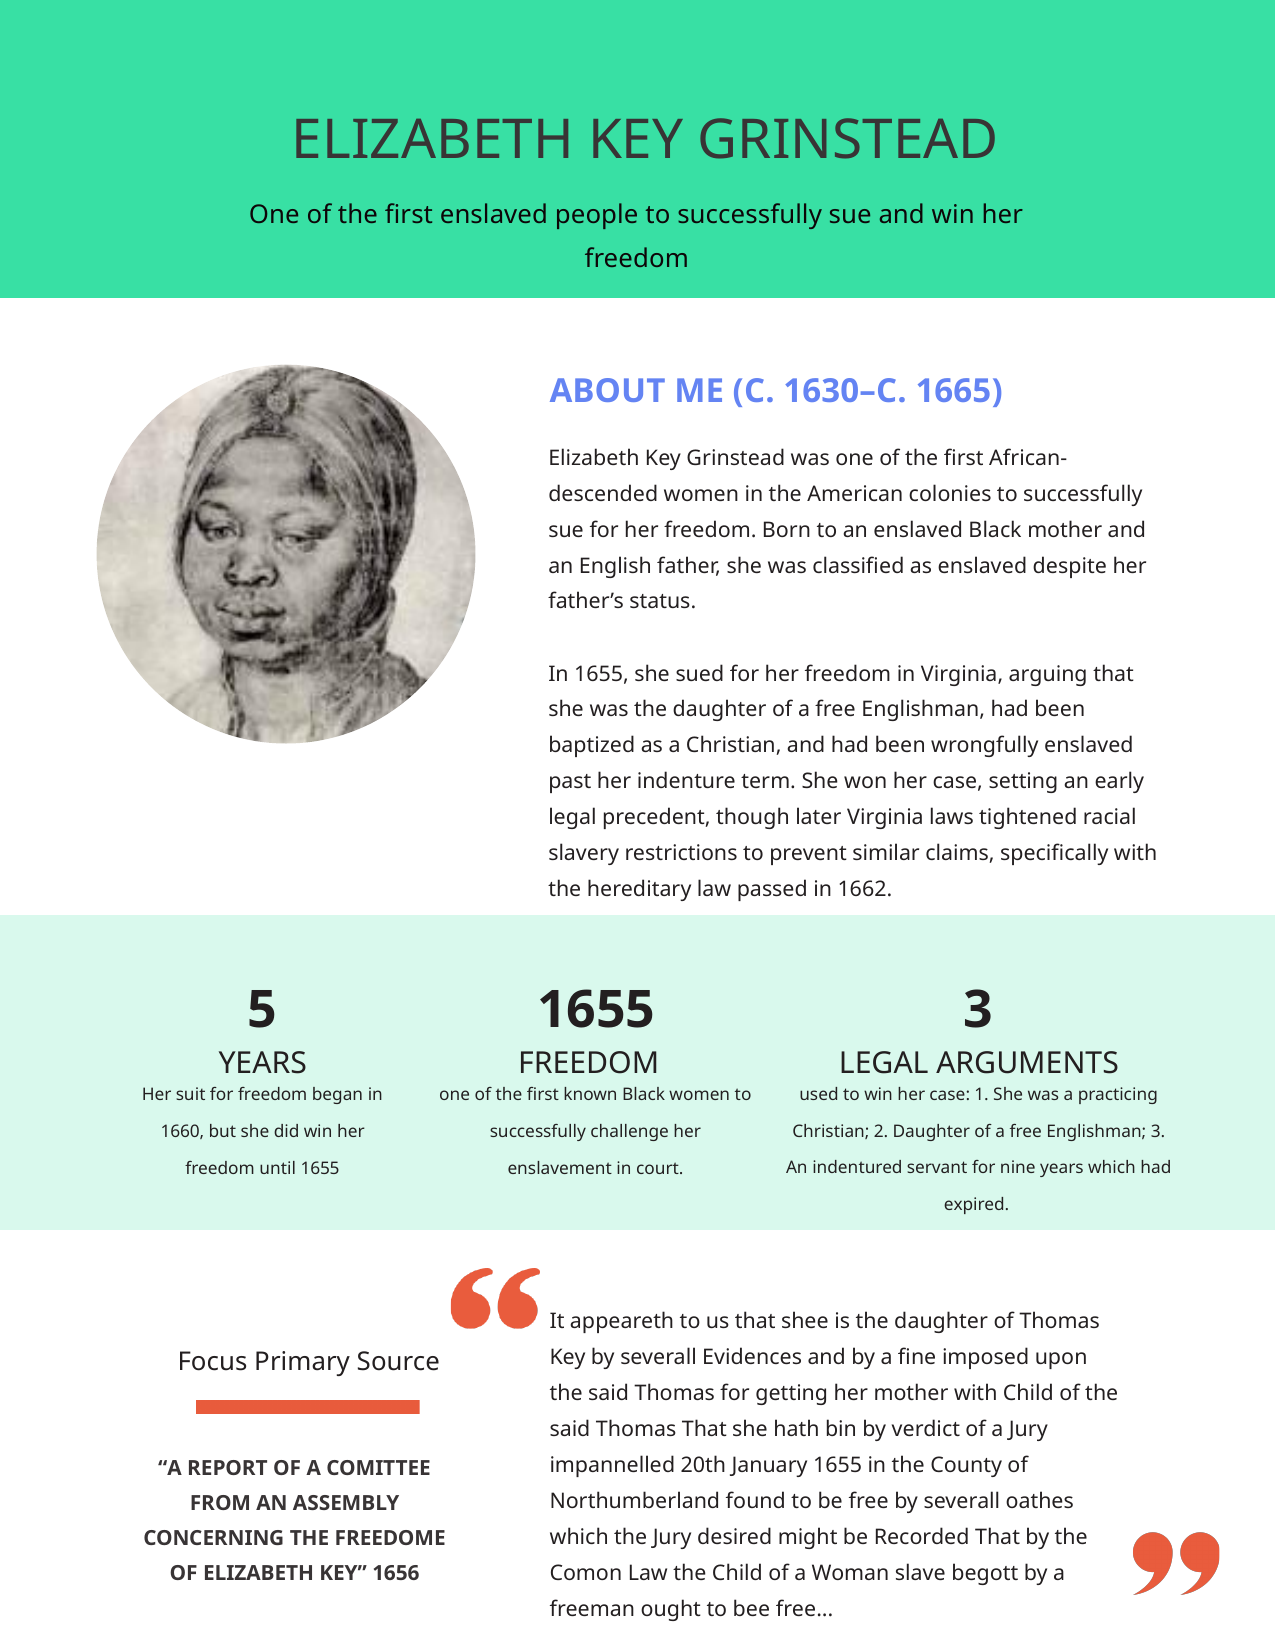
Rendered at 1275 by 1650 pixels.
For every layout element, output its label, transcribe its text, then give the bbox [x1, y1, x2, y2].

text_box [0, 0, 1275, 298]
text_box One of the first enslaved people to successfully sue and win her freedom [237, 185, 1037, 273]
text_box one of the first known Black women to successfully challenge her enslavement in court. [438, 1067, 753, 1178]
text_box 3 [833, 950, 1124, 1015]
text_box It appeareth to us that shee is the daughter of Thomas Key by severall Evidences and by a fine imposed upon the said Thomas for getting her mother with Child of the said Thomas That she hath bin by verdict of a Jury impannelled 20th January 1655 in the County of Northumberland found to be free by severall oathes which the Jury desired might be Recorded That by the Comon Law the Child of a Woman slave begott by a freeman ought to bee free... [549, 1296, 1126, 1621]
text_box YEARS [125, 1015, 400, 1080]
text_box [0, 915, 1275, 1230]
text_box [196, 1400, 420, 1415]
text_box FREEDOM [451, 1015, 727, 1067]
text_box LEGAL ARGUMENTS [810, 1015, 1148, 1067]
text_box Elizabeth Key Grinstead was one of the first African-descended women in the American colonies to successfully sue for her freedom. Born to an enslaved Black mother and an English father, she was classified as enslaved despite her father’s status. In 1655, she sued for her freedom in Virginia, arguing that she was the daughter of a free Englishman, had been baptized as a Christian, and had been wrongfully enslaved past her indenture term. She won her case, setting an early legal precedent, though later Virginia laws tightened racial slavery restrictions to prevent similar claims, specifically with the hereditary law passed in 1662. [548, 433, 1177, 901]
text_box ABOUT ME (C. 1630–C. 1665) [549, 353, 1177, 409]
text_box Focus Primary Source [159, 1332, 459, 1376]
text_box “A REPORT OF A COMITTEE FROM AN ASSEMBLY CONCERNING THE FREEDOME OF ELIZABETH KEY” 1656 [127, 1444, 462, 1585]
text_box 5 [117, 950, 408, 1038]
text_box [96, 364, 476, 744]
text_box Her suit for freedom began in 1660, but she did win her freedom until 1655 [128, 1067, 397, 1178]
text_box 1655 [451, 950, 741, 1038]
text_box used to win her case: 1. She was a practicing Christian; 2. Daughter of a free Englishman; 3. An indentured servant for nine years which had expired. [783, 1067, 1175, 1215]
text_box [1132, 1532, 1220, 1595]
text_box [450, 1268, 540, 1329]
text_box ELIZABETH KEY GRINSTEAD [166, 77, 1126, 170]
